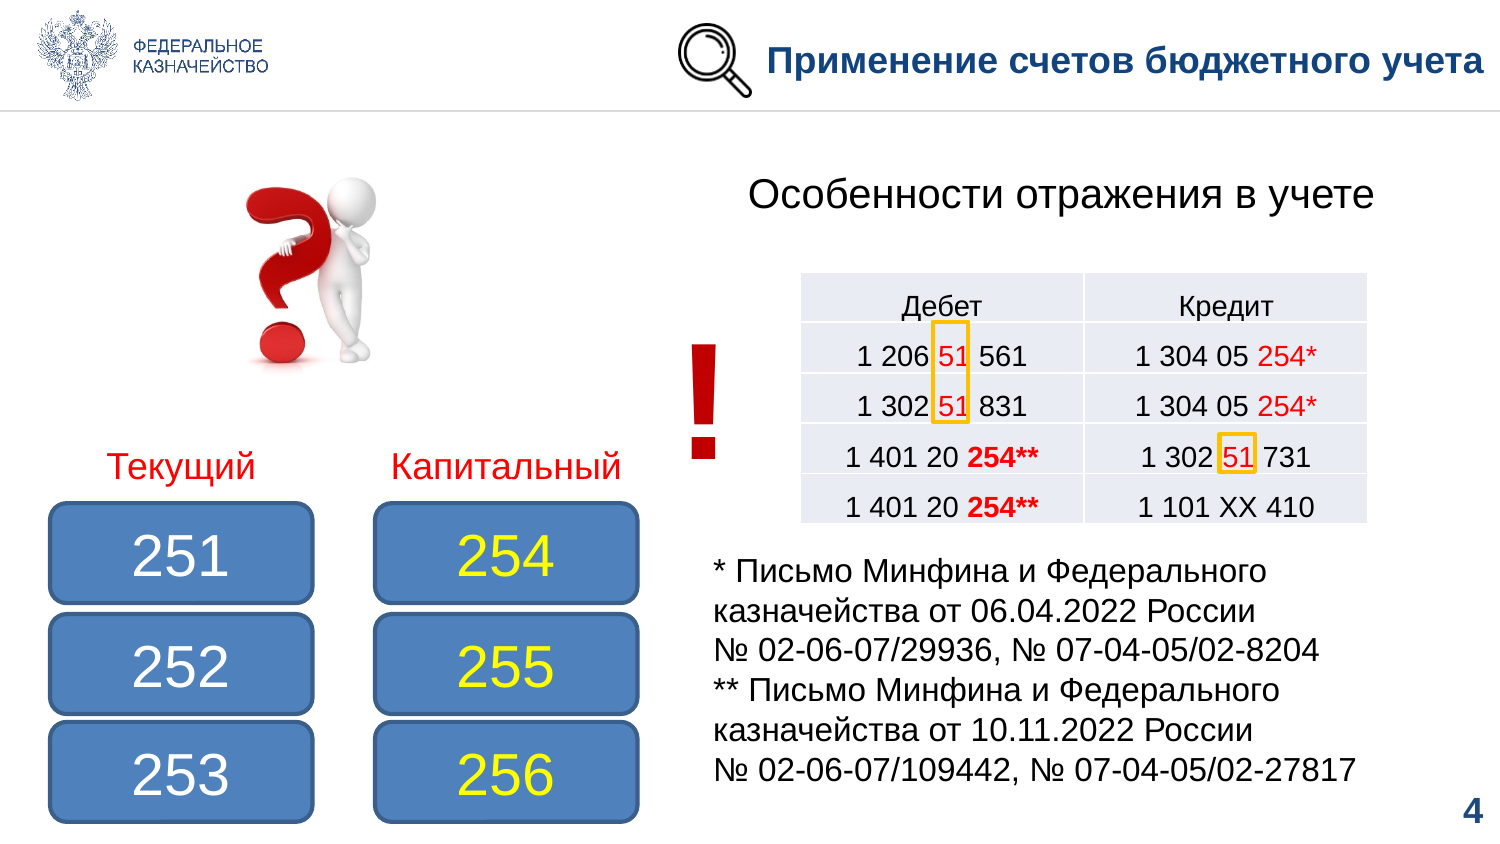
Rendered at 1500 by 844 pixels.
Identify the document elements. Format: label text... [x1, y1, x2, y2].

text_box * Письмо Минфина и Федерального казначейства от 06.04.2022 России № 02-06-07/29936, № 07-04-05/02-8204 ** Письмо Минфина и Федерального казначейства от 10.11.2022 России № 02-06-07/109442, № 07-04-05/02-27817 [698, 541, 1486, 796]
table_cell 1 304 05 254* [1085, 323, 1367, 372]
table_cell 1 206 51 561 [801, 323, 931, 372]
text_box 254 [372, 501, 640, 606]
picture [206, 171, 419, 384]
table_cell 1 302 51 831 [801, 374, 931, 422]
text_box 253 [47, 719, 315, 824]
text_box Применение счетов бюджетного учета [758, 35, 1484, 81]
text_box [1217, 432, 1257, 474]
slide_number 4 [1138, 786, 1484, 831]
table_cell 1 401 20 254** [801, 474, 1083, 523]
text_box Капитальный [375, 434, 638, 494]
text_box [931, 320, 970, 424]
text_box 252 [47, 611, 315, 717]
text_box 255 [372, 611, 640, 717]
picture [678, 23, 753, 98]
picture [37, 10, 268, 101]
text_box 251 [47, 501, 315, 606]
table_header Дебет [801, 273, 1083, 321]
text_box Текущий [50, 434, 313, 494]
text_box 256 [372, 719, 640, 824]
text_box ! [661, 285, 752, 501]
table_cell 1 206 51 561 [970, 323, 1083, 372]
text_box Особенности отражения в учете [733, 159, 1434, 225]
table_cell 1 401 20 254** [801, 424, 1083, 473]
table_cell 1 304 05 254* [1085, 374, 1367, 422]
table_cell 1 302 51 731 [1085, 424, 1367, 473]
table_cell 1 302 51 831 [970, 374, 1083, 422]
table_cell 1 101 ХХ 410 [1085, 474, 1367, 523]
table_header Кредит [1085, 273, 1367, 321]
